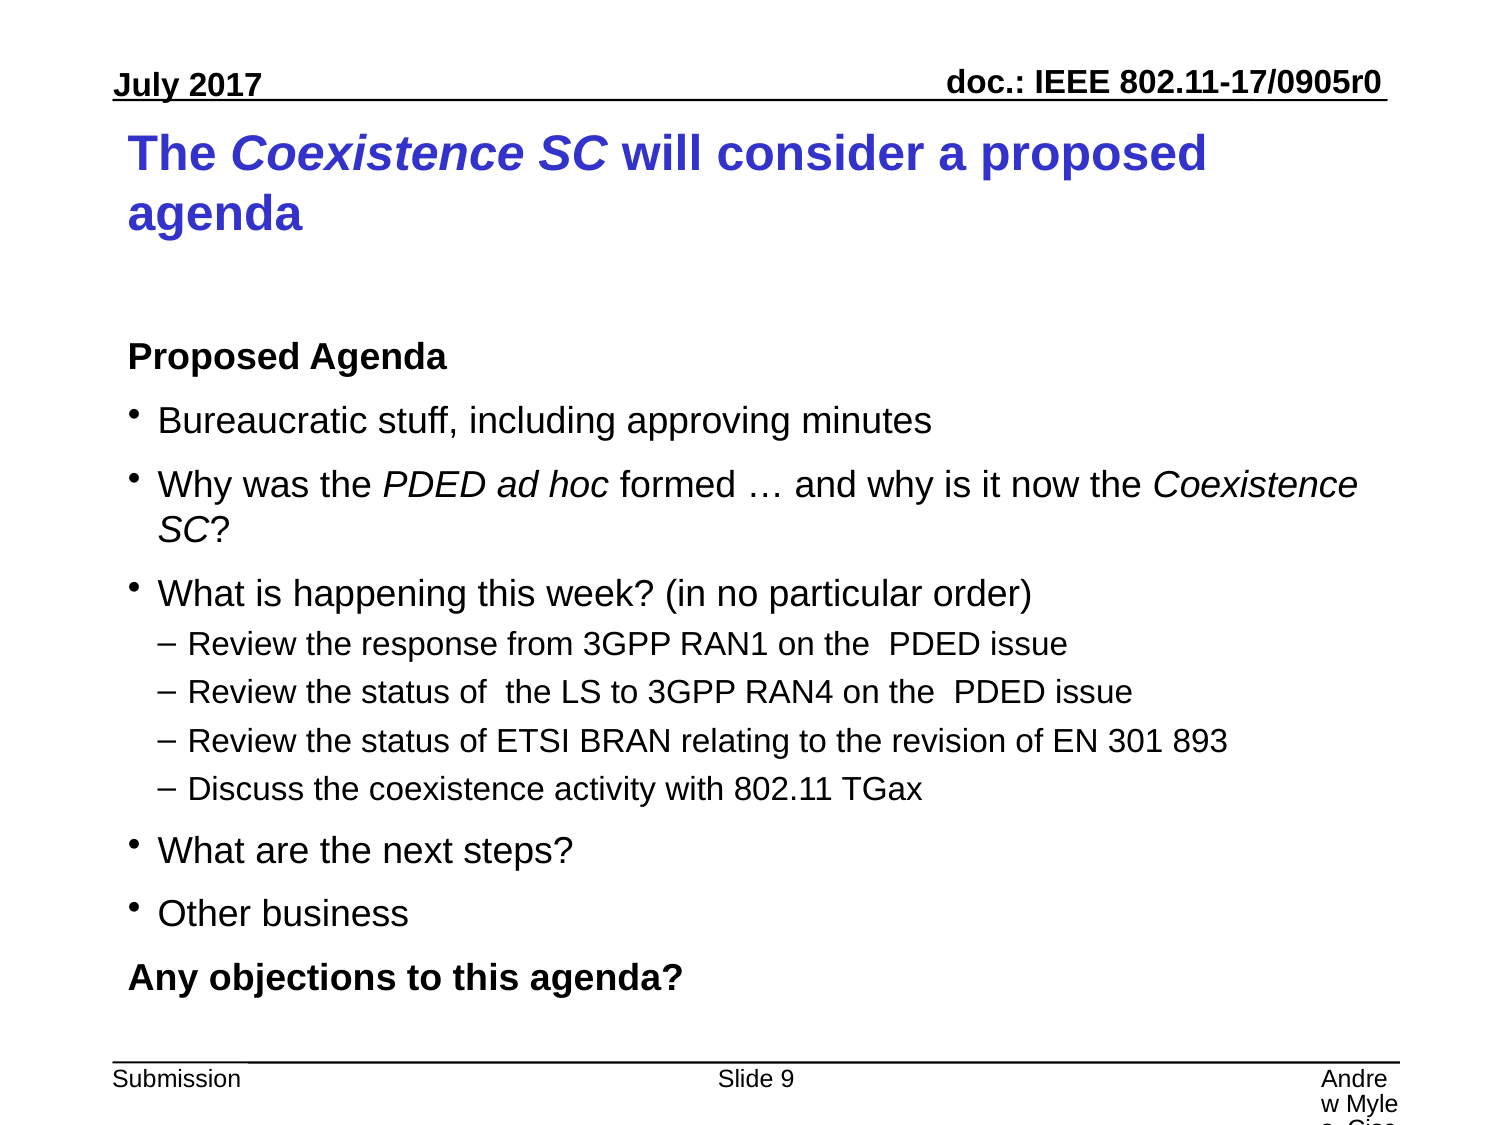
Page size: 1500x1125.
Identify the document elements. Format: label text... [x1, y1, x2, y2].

footer Andrew Myles, Cisco [1320, 1061, 1402, 1093]
slide_number Slide 9 [709, 1061, 803, 1093]
list Proposed Agenda Bureaucratic stuff, including approving minutes Why was the PDED ad hoc formed … and why is it now the Coexistence SC? What is happening this week? (in no particular order) Review the response from 3GPP RAN1 on the PDED issue Review the status of the LS to 3GPP RAN4 on the PDED issue Review the status of ETSI BRAN relating to the revision of EN 301 893 Discuss the coexistence activity with 802.11 TGax What are the next steps? Other business Any objections to this agenda? [112, 324, 1388, 1000]
title The Coexistence SC will consider a proposed agenda [112, 112, 1388, 288]
